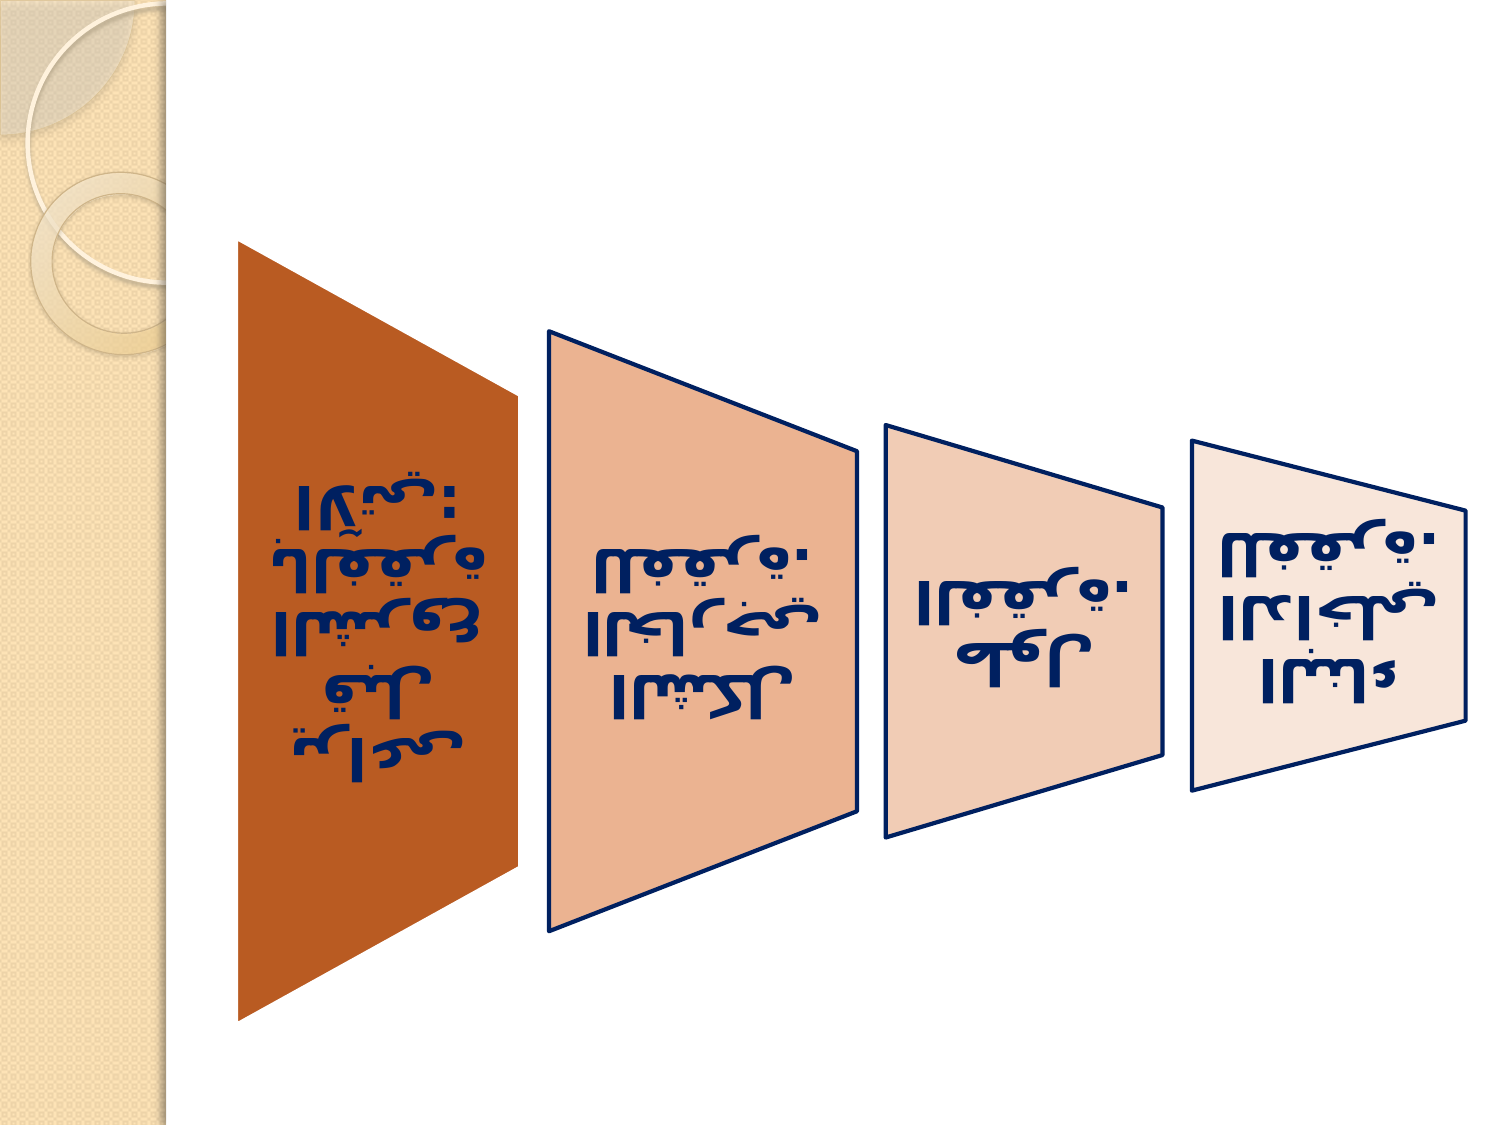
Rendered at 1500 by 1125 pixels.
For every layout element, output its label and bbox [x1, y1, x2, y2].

list [235, 237, 1466, 1026]
